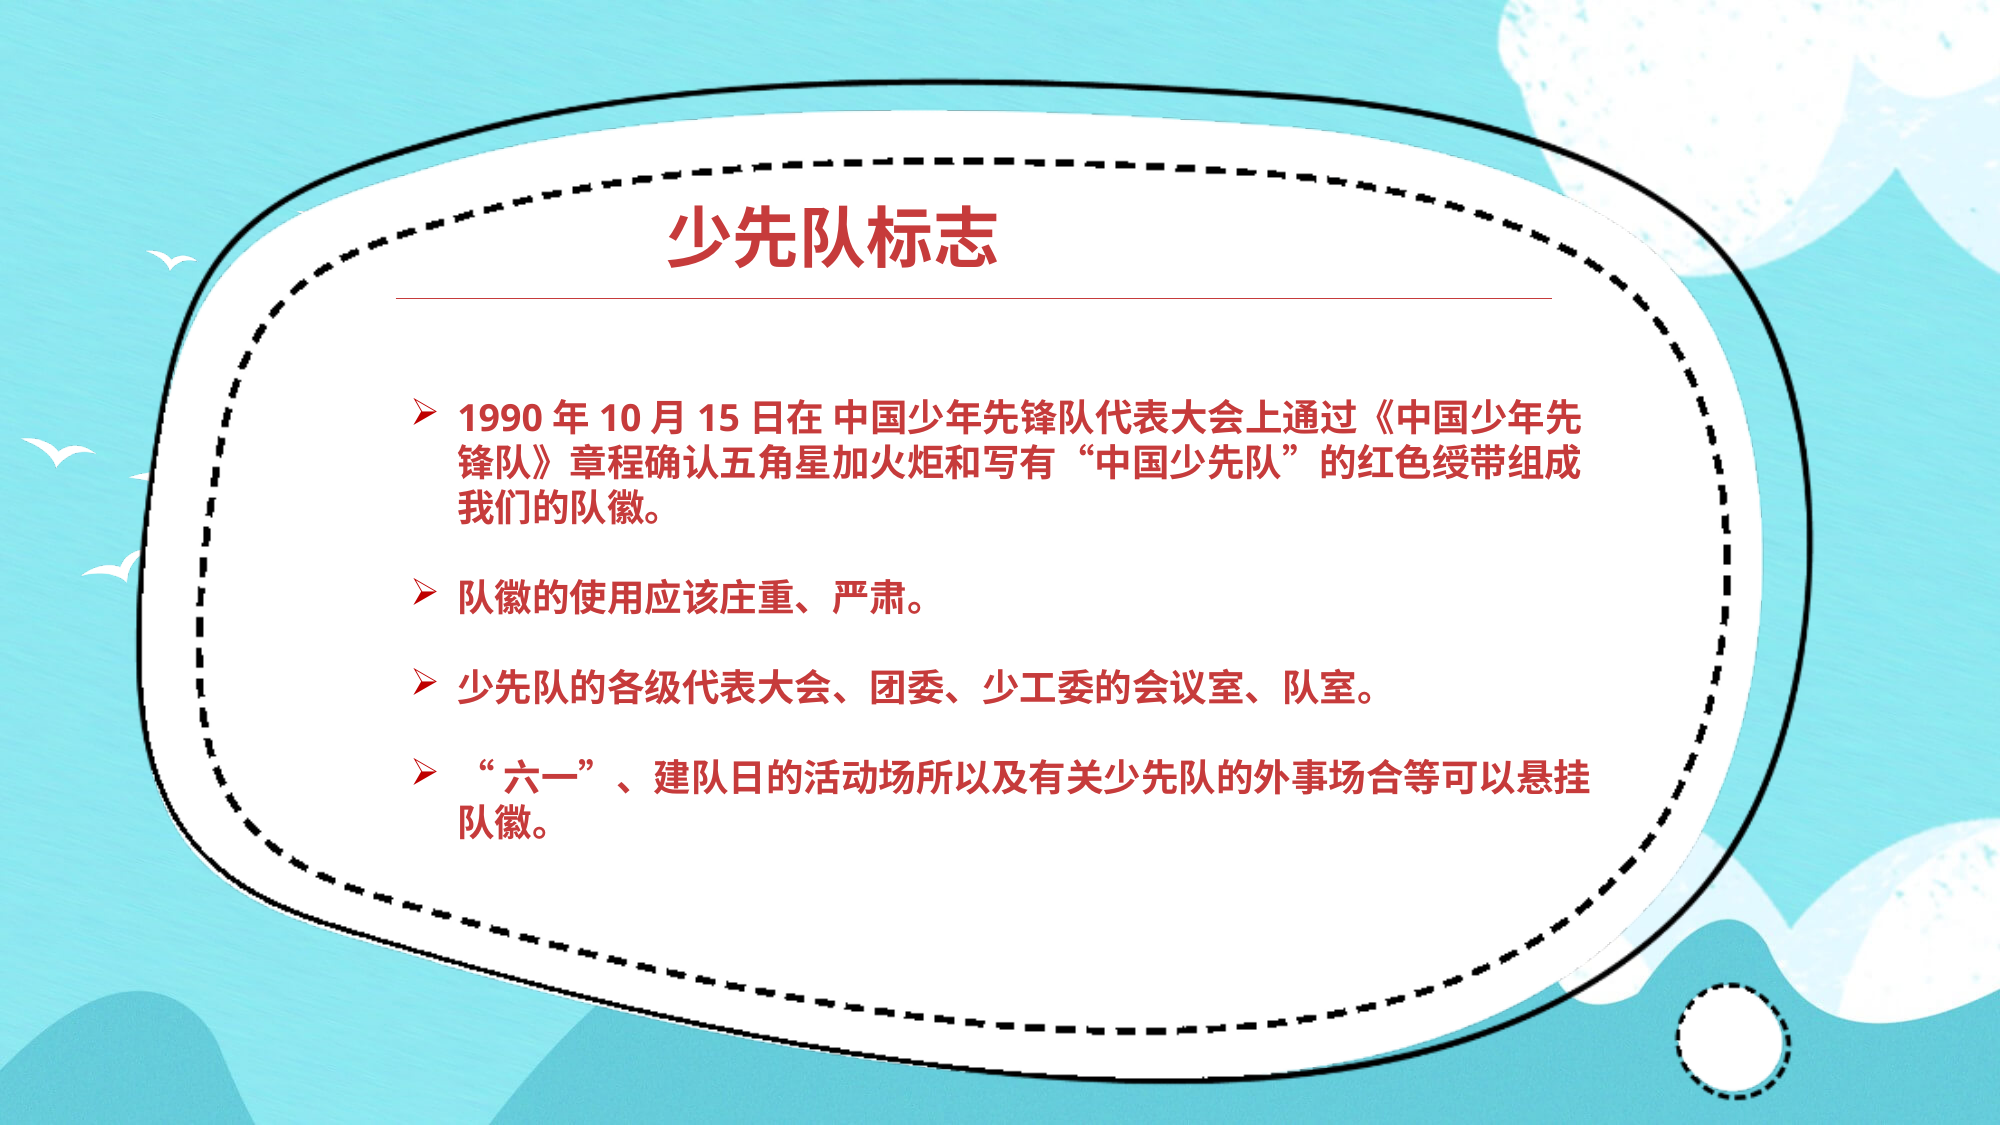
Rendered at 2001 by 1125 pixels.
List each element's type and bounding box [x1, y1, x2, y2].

text_box [395, 188, 1614, 811]
